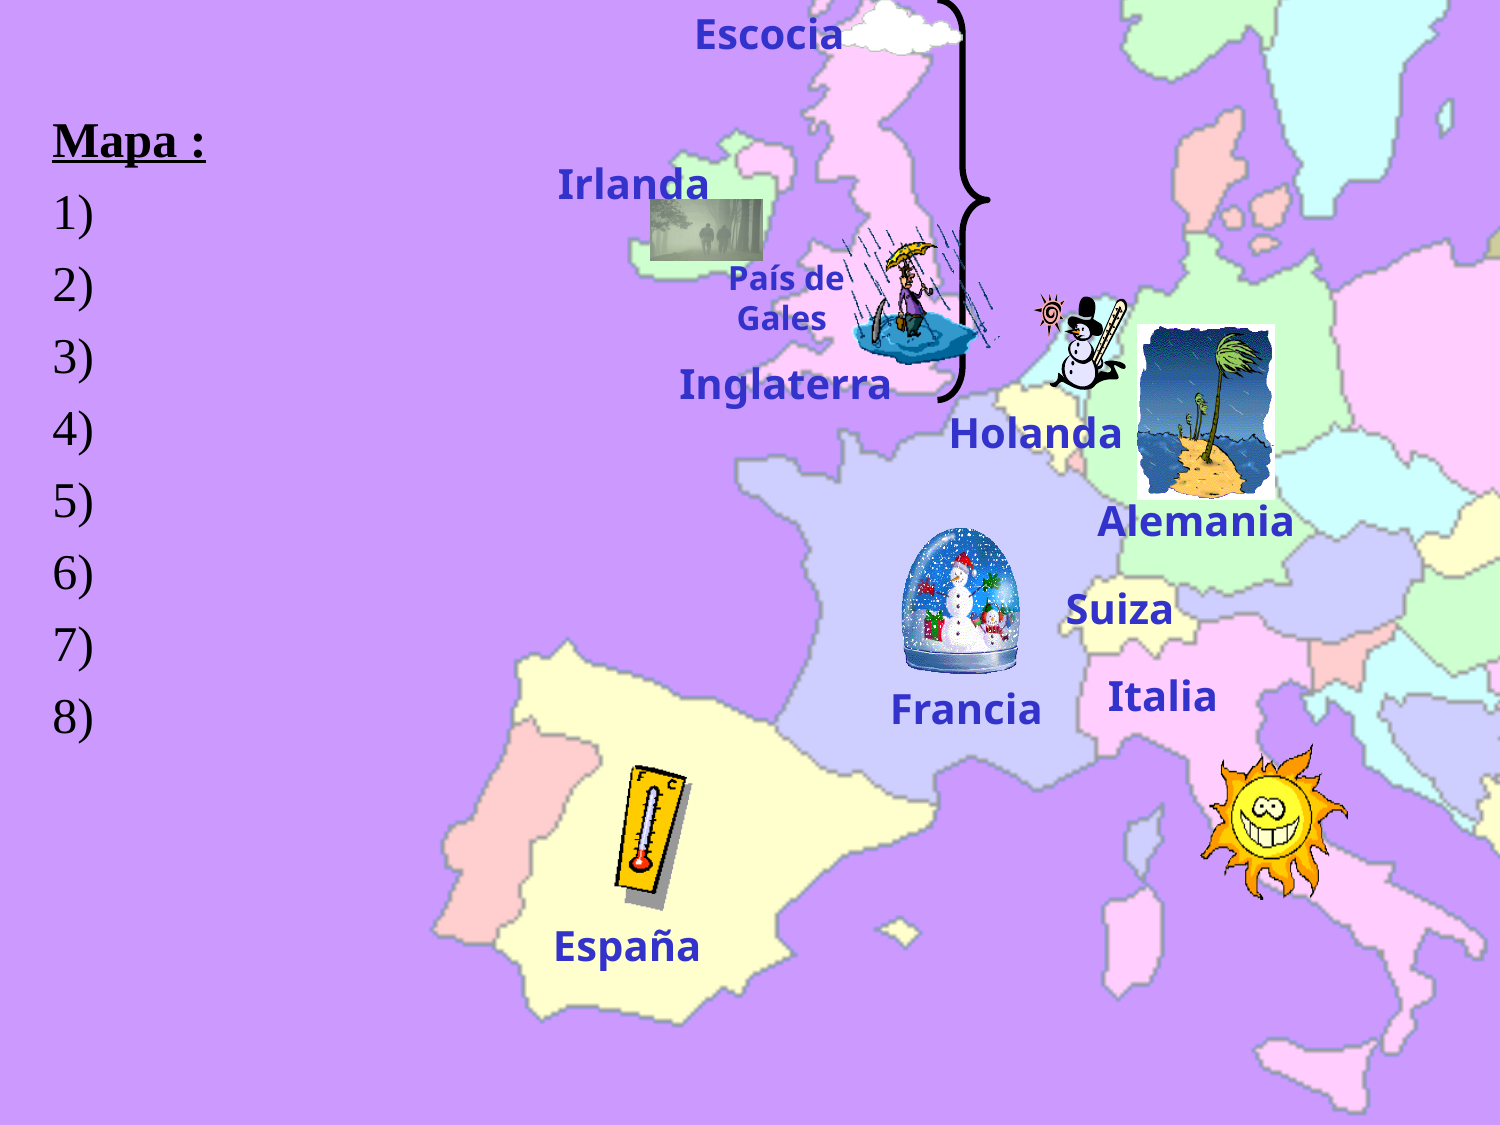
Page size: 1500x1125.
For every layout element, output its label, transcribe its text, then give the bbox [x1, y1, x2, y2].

picture [415, 0, 1500, 1125]
text_box Mapa : 1) 2) 3) 4) 5) 6) 7) 8) [37, 99, 375, 751]
